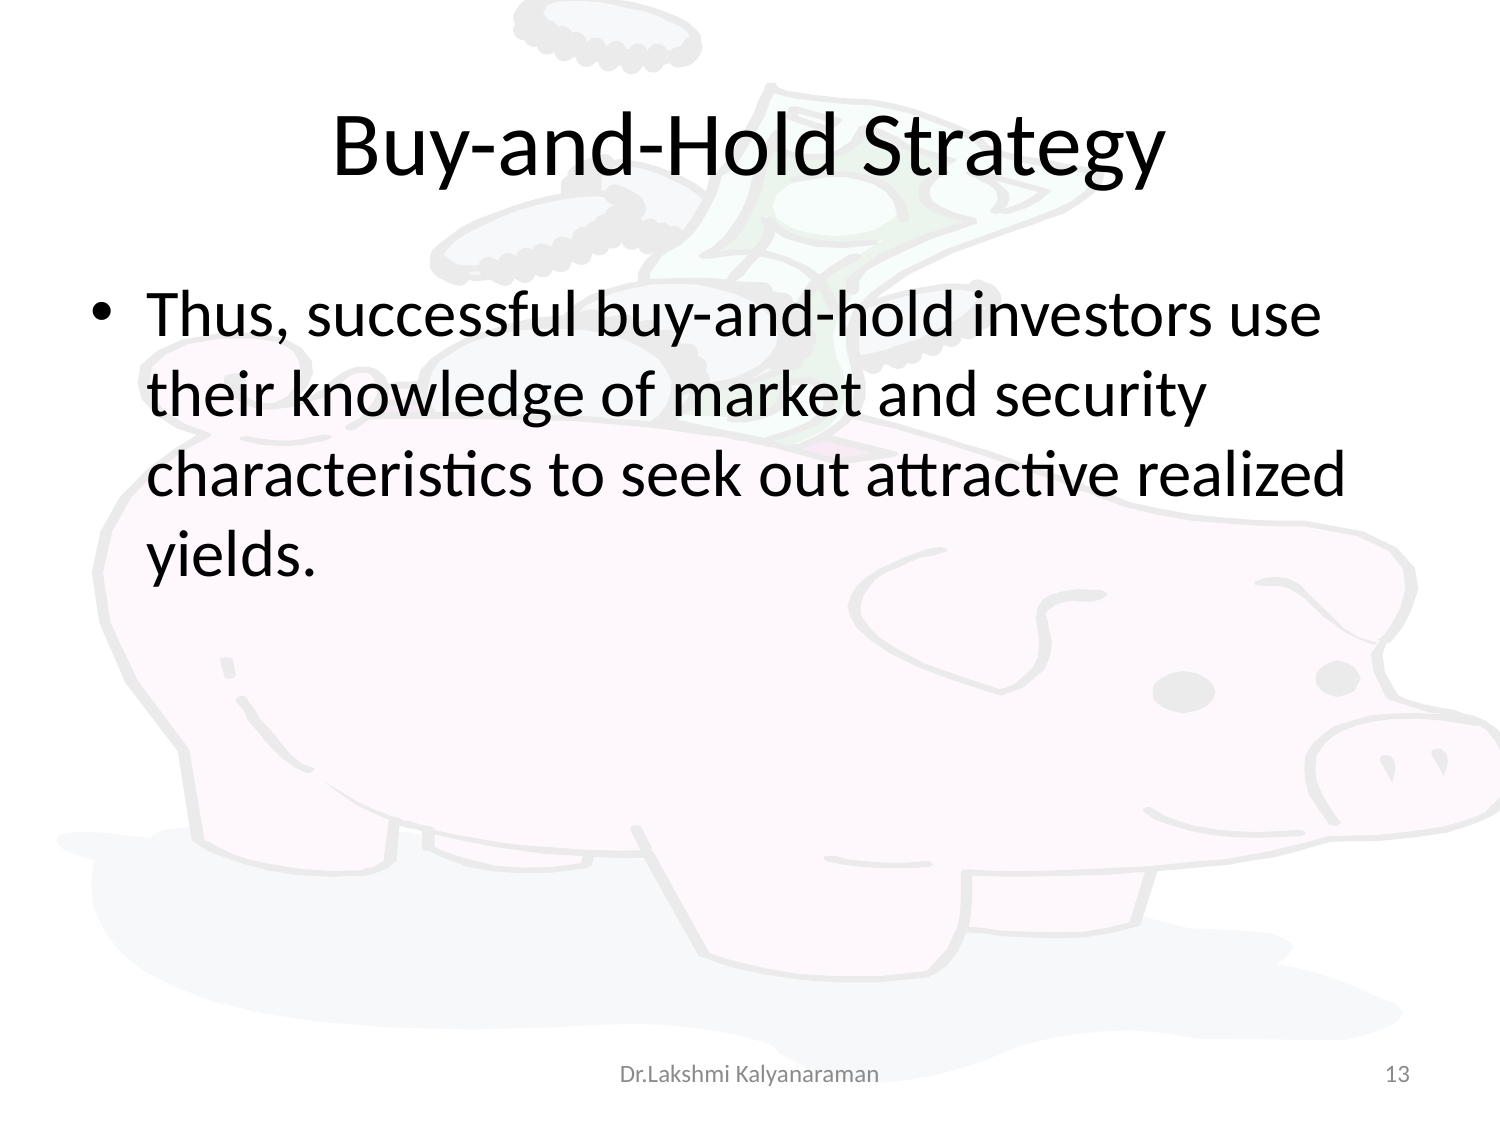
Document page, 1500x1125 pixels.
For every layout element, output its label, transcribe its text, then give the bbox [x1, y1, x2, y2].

title Buy-and-Hold Strategy [75, 45, 1425, 233]
footer Dr.Lakshmi Kalyanaraman [512, 1042, 988, 1103]
slide_number 13 [1074, 1042, 1425, 1103]
list Thus, successful buy-and-hold investors use their knowledge of market and security characteristics to seek out attractive realized yields. [75, 262, 1425, 1005]
